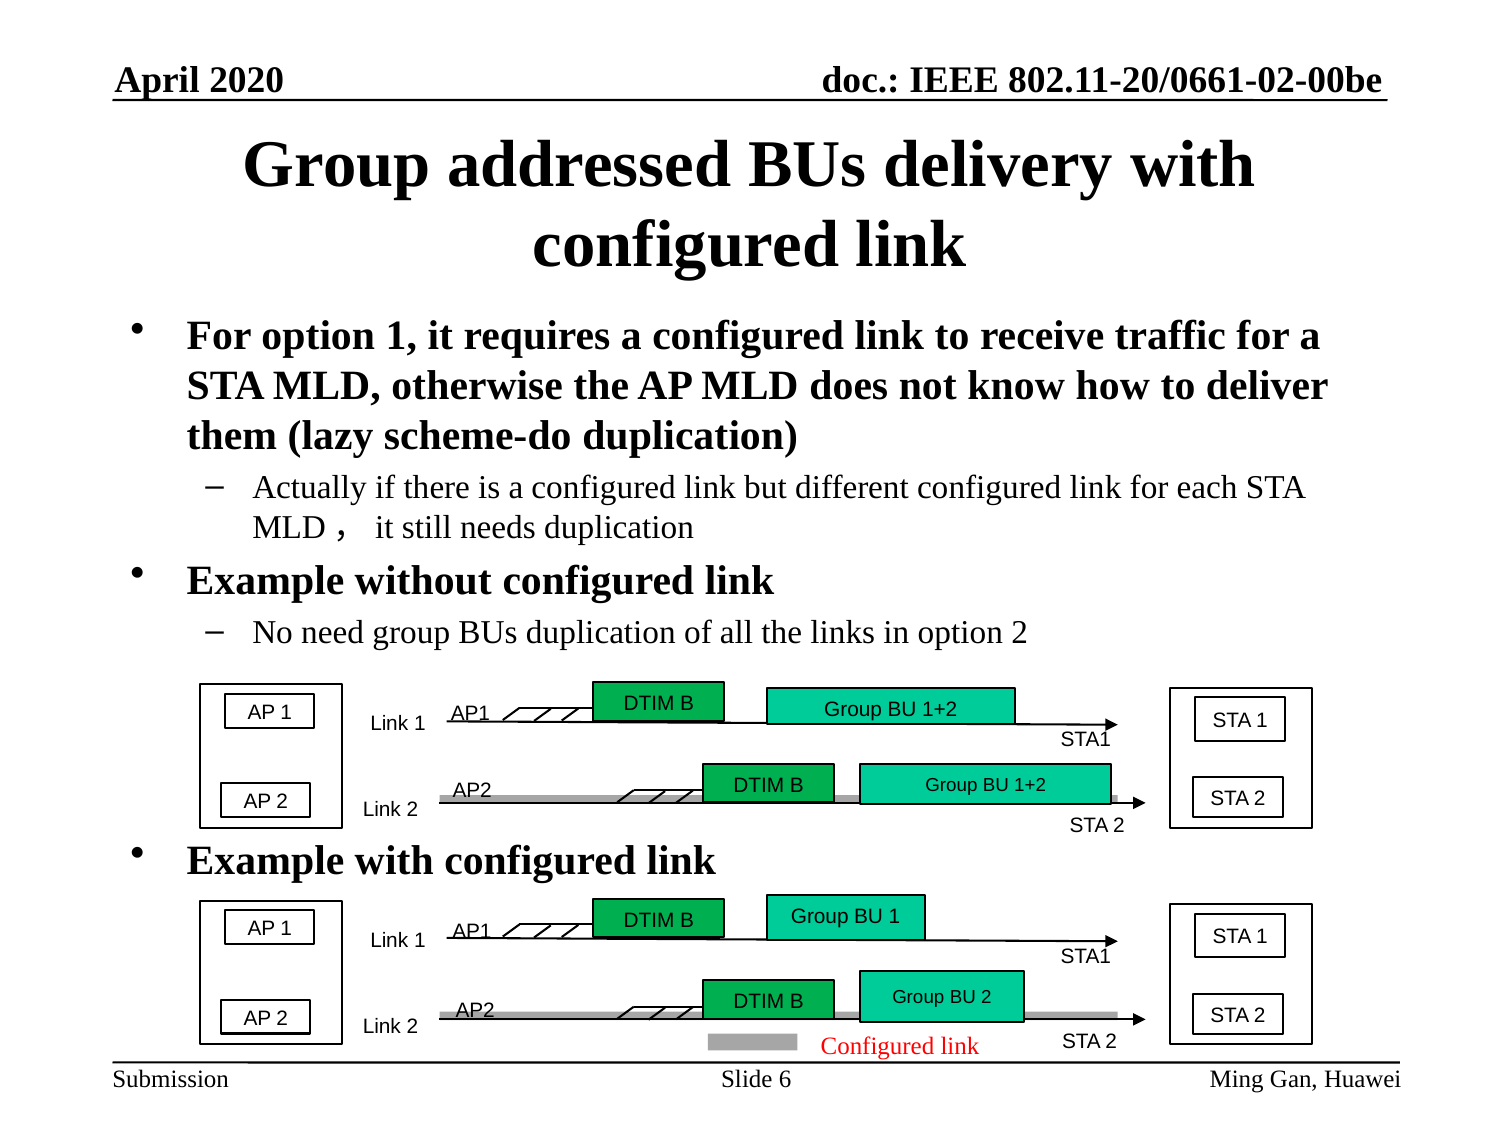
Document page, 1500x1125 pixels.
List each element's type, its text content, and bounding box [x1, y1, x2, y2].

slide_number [114, 54, 286, 101]
title Group addressed BUs delivery with configured link [112, 112, 1388, 288]
slide_number Slide 6 [712, 1061, 800, 1093]
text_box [199, 894, 1313, 1051]
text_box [199, 682, 1313, 835]
list For option 1, it requires a configured link to receive traffic for a STA MLD, otherwise the AP MLD does not know how to deliver them (lazy scheme-do duplication) Actually if there is a configured link but different configured link for each STA MLD，it still needs duplication Example without configured link No need group BUs duplication of all the links in option 2 Example with configured link [115, 300, 1391, 976]
footer Ming Gan, Huawei [1206, 1061, 1402, 1093]
